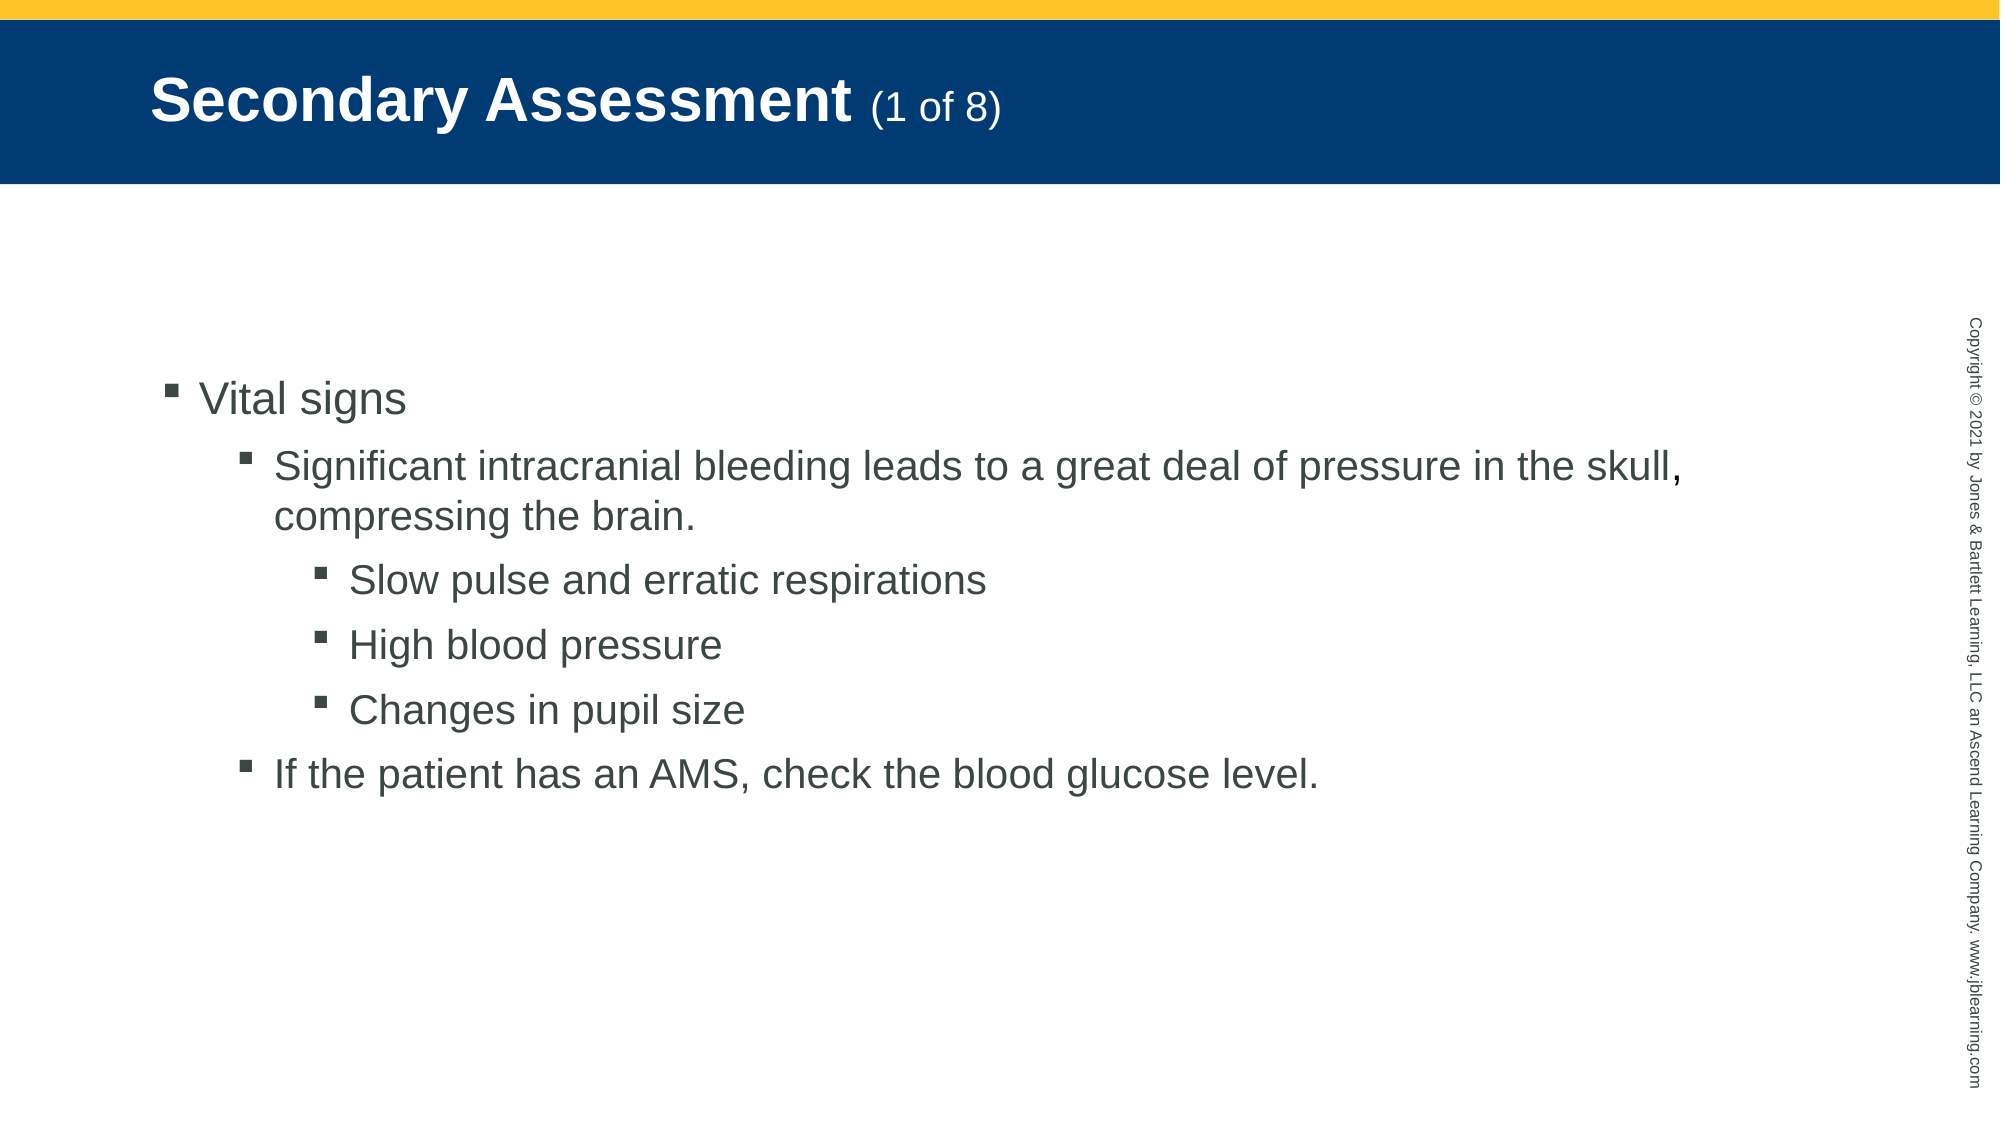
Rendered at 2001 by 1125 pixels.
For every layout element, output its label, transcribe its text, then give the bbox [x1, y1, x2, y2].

title Secondary Assessment (1 of 8) [0, 19, 2000, 185]
list Vital signs Significant intracranial bleeding leads to a great deal of pressure in the skull, compressing the brain. Slow pulse and erratic respirations High blood pressure Changes in pupil size If the patient has an AMS, check the blood glucose level. [146, 361, 1859, 1016]
